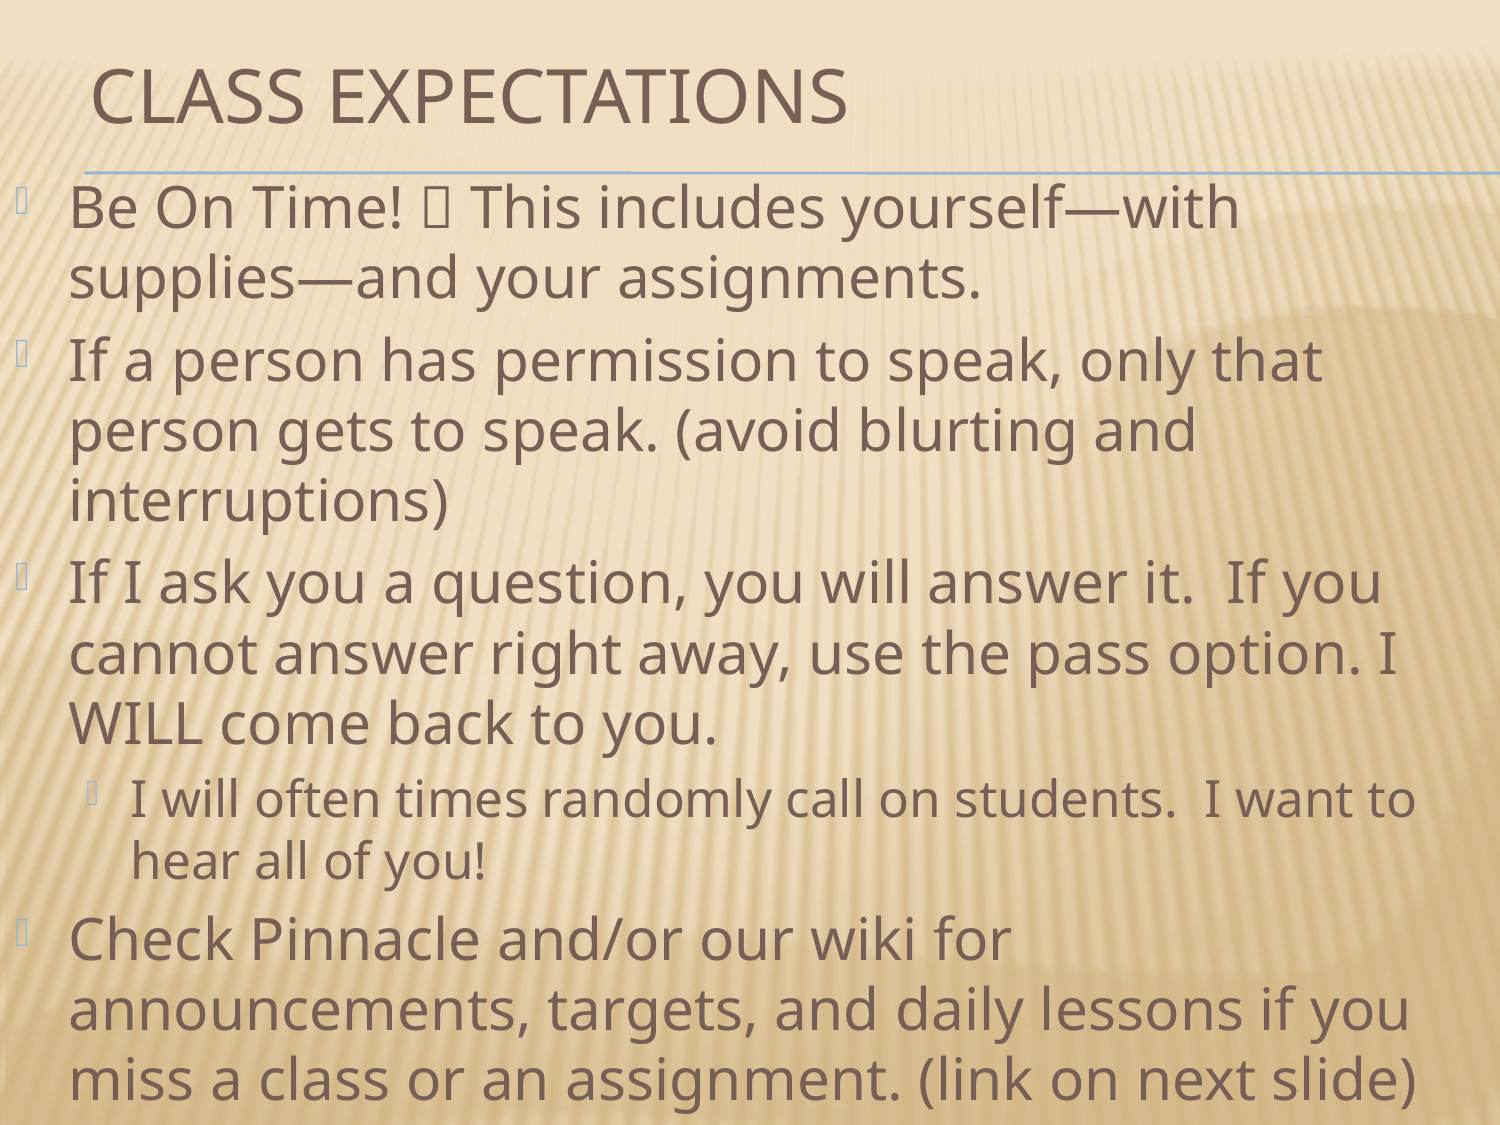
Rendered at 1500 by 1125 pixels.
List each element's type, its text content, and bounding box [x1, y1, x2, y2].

title Class Expectations [75, 0, 1425, 162]
list Be On Time!  This includes yourself—with supplies—and your assignments. If a person has permission to speak, only that person gets to speak. (avoid blurting and interruptions) If I ask you a question, you will answer it. If you cannot answer right away, use the pass option. I WILL come back to you. I will often times randomly call on students. I want to hear all of you! Check Pinnacle and/or our wiki for announcements, targets, and daily lessons if you miss a class or an assignment. (link on next slide) [0, 162, 1500, 1125]
